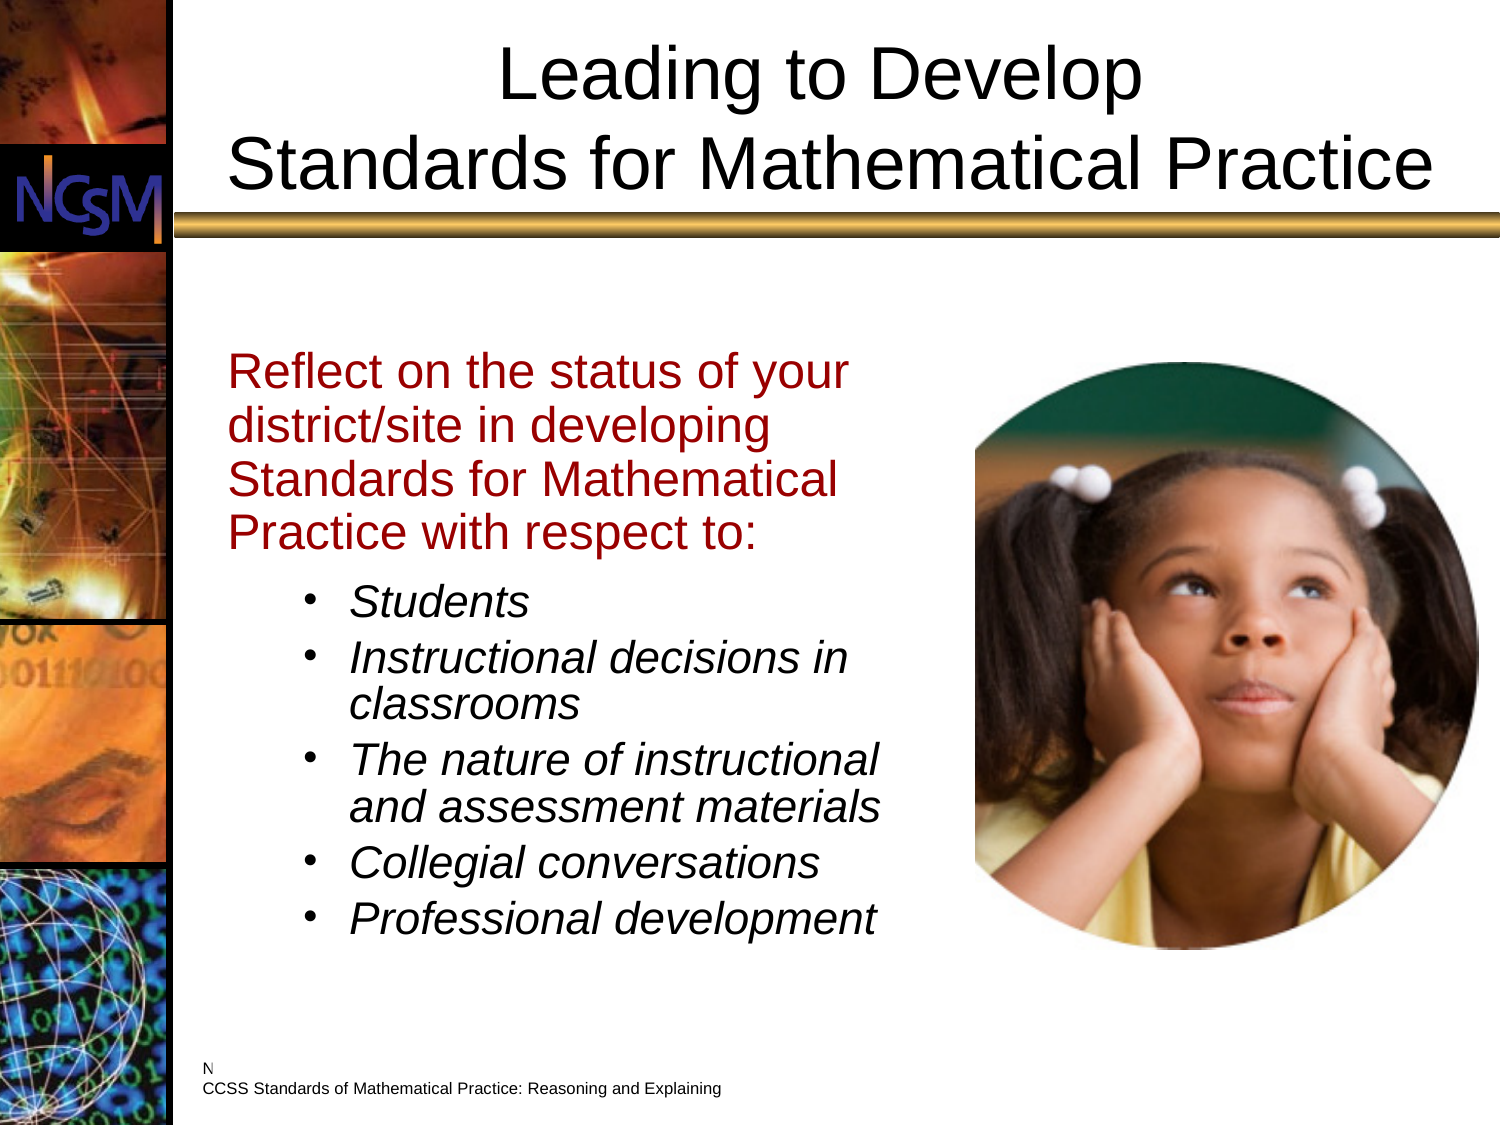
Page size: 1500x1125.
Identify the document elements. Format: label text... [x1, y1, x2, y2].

picture [974, 362, 1479, 951]
picture [0, 869, 166, 1125]
picture [0, 625, 166, 862]
picture [0, 0, 167, 619]
title Leading to Develop Standards for Mathematical Practice [200, 12, 1463, 218]
slide_number National Council of Supervisors of Mathematics CCSS Standards of Mathematical Practice: Reasoning and Explaining [187, 1050, 900, 1125]
list Reflect on the status of your district/site in developing Standards for Mathematical Practice with respect to: Students Instructional decisions in classrooms The nature of instructional and assessment materials Collegial conversations Professional development [212, 337, 975, 1080]
